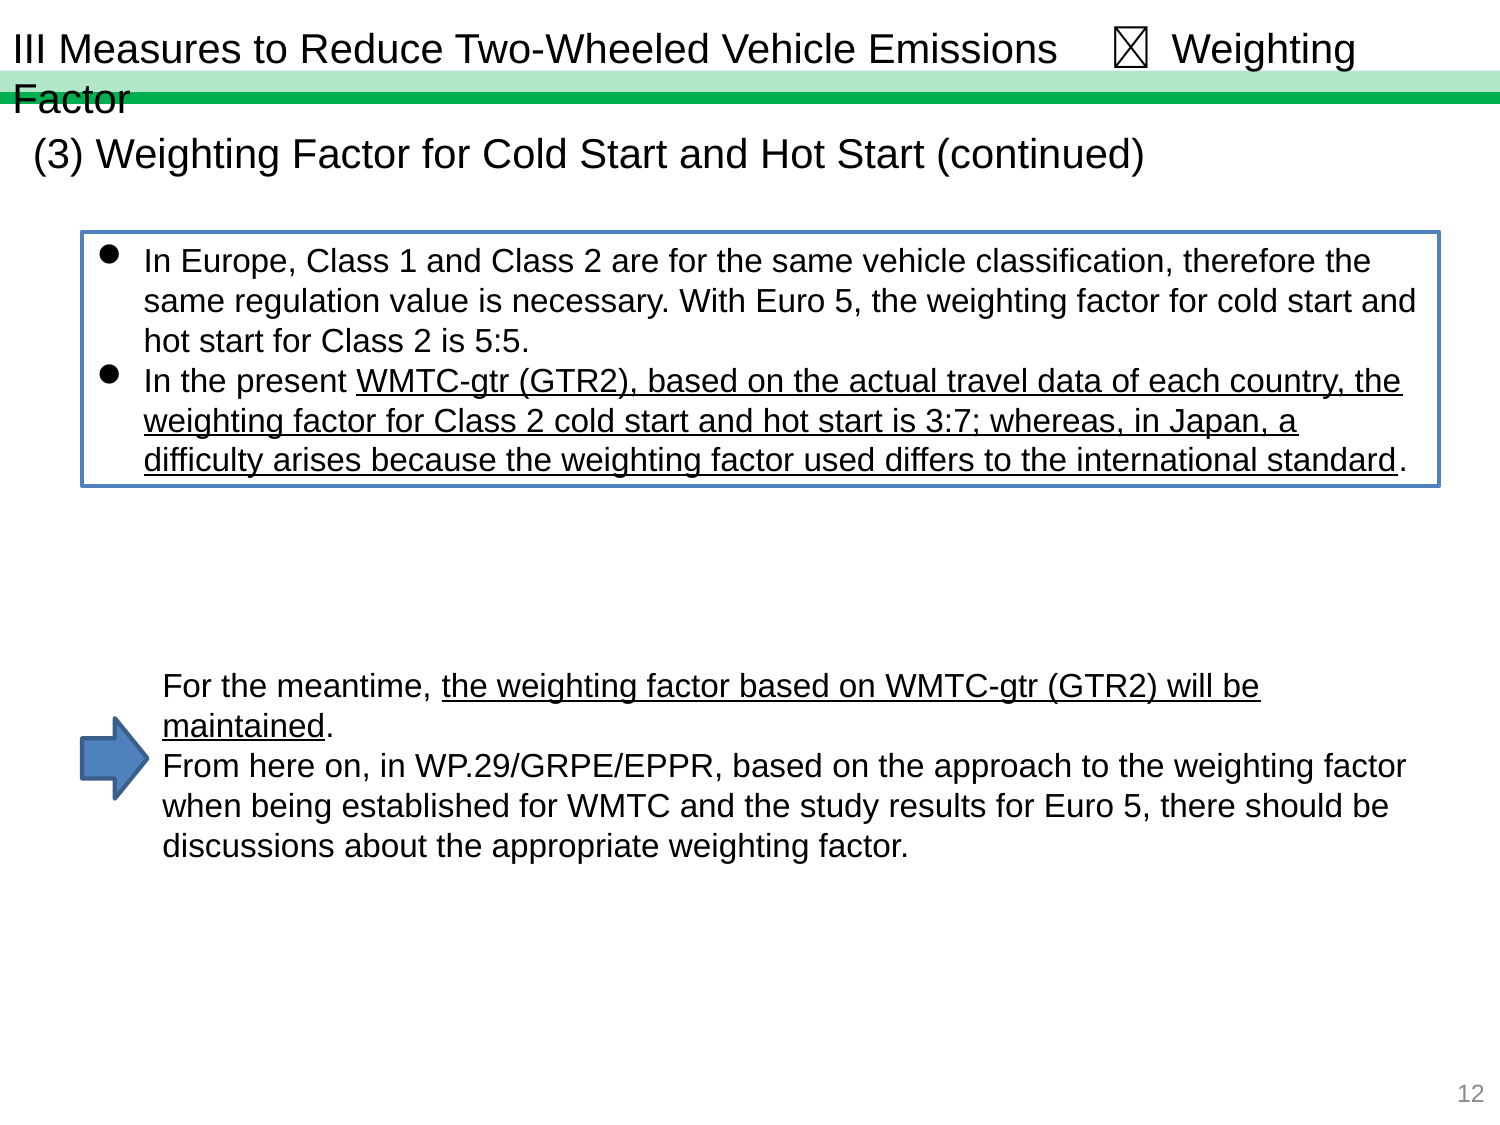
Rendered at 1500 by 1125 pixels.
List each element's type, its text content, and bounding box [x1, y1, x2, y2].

text_box III Measures to Reduce Two-Wheeled Vehicle Emissions  Weighting Factor [0, 14, 1500, 129]
text_box In Europe, Class 1 and Class 2 are for the same vehicle classification, therefore the same regulation value is necessary. With Euro 5, the weighting factor for cold start and hot start for Class 2 is 5:5. In the present WMTC-gtr (GTR2), based on the actual travel data of each country, the weighting factor for Class 2 cold start and hot start is 3:7; whereas, in Japan, a difficulty arises because the weighting factor used differs to the international standard. [82, 231, 1440, 486]
text_box For the meantime, the weighting factor based on WMTC-gtr (GTR2) will be maintained. From here on, in WP.29/GRPE/EPPR, based on the approach to the weighting factor when being established for WMTC and the study results for Euro 5, there should be discussions about the appropriate weighting factor. [147, 656, 1454, 872]
text_box (3) Weighting Factor for Cold Start and Hot Start (continued) [18, 129, 1454, 185]
slide_number 12 [1149, 1062, 1500, 1123]
text_box [79, 716, 147, 801]
